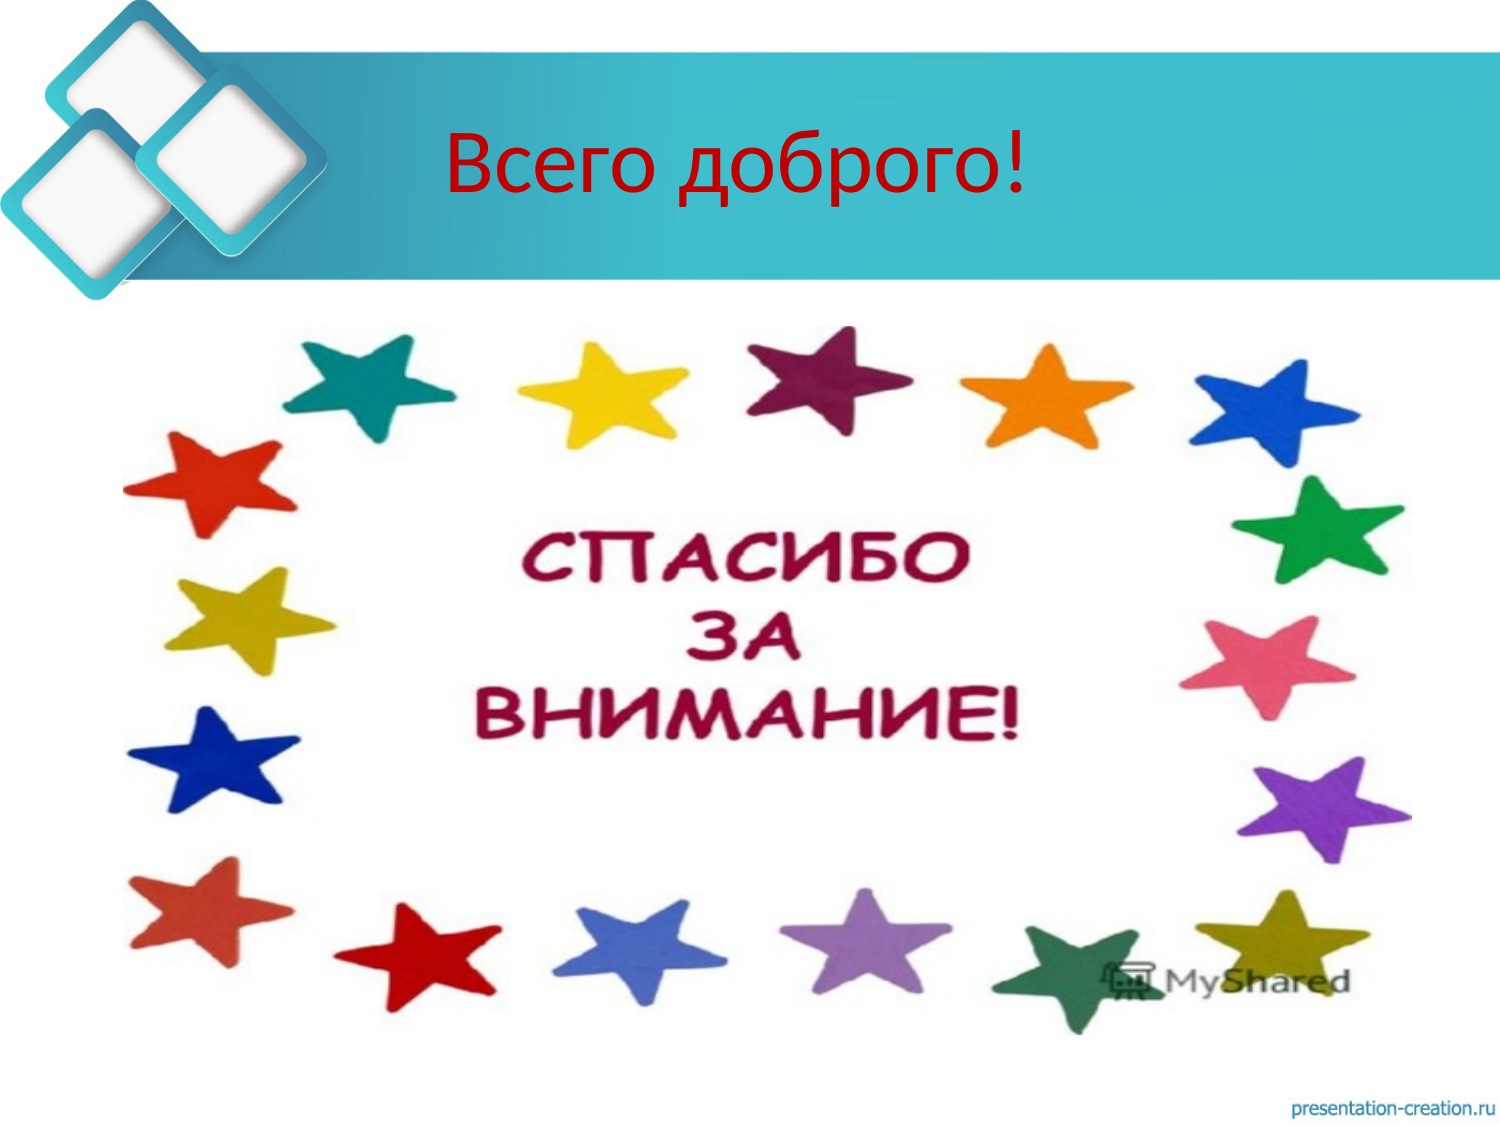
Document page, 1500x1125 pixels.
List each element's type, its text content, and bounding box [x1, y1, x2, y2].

title Всего доброго! [29, 43, 1447, 268]
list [123, 326, 1412, 1036]
picture [0, 0, 1500, 1125]
